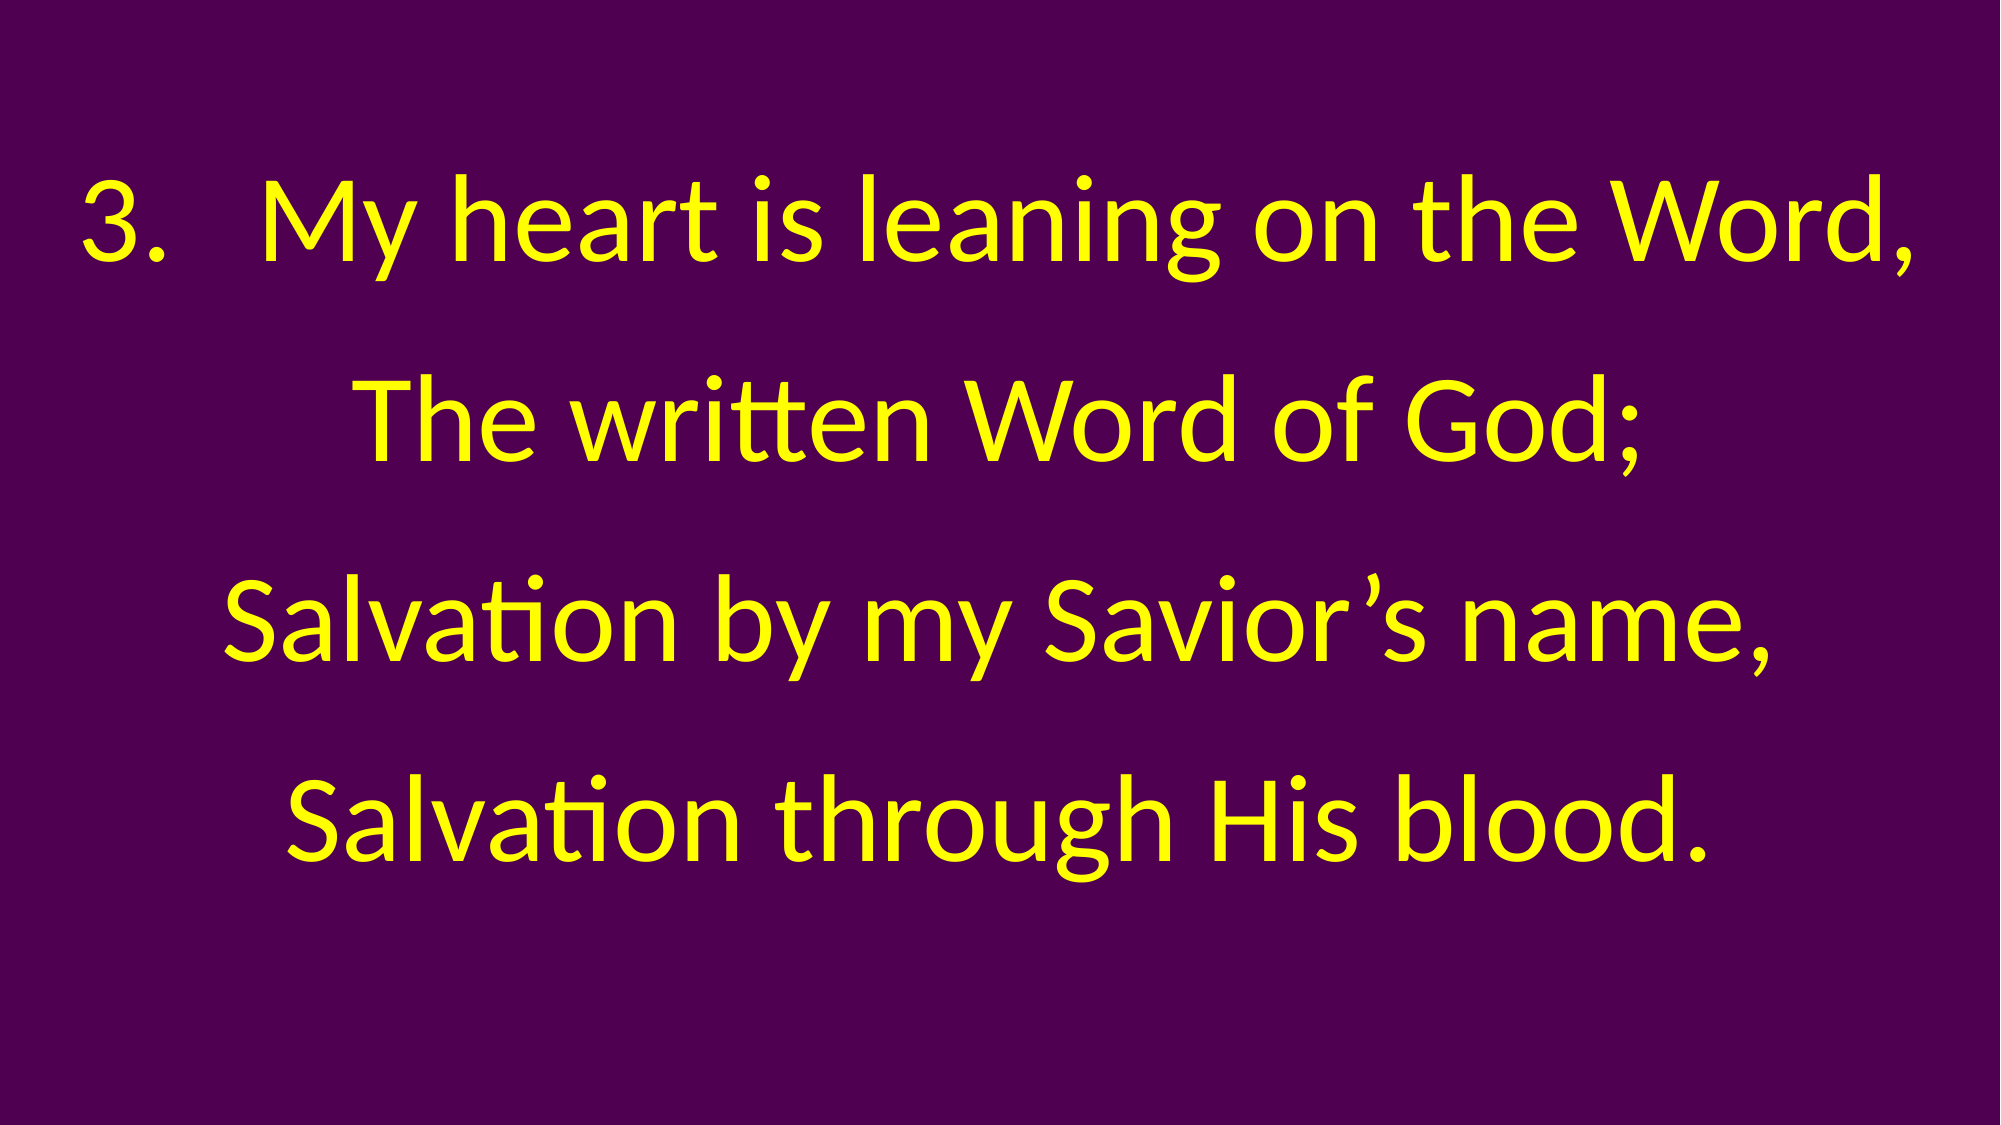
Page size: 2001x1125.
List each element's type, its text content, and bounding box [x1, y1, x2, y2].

text_box 3. My heart is leaning on the Word, The written Word of God; Salvation by my Savior’s name, Salvation through His blood. [0, 129, 2000, 894]
